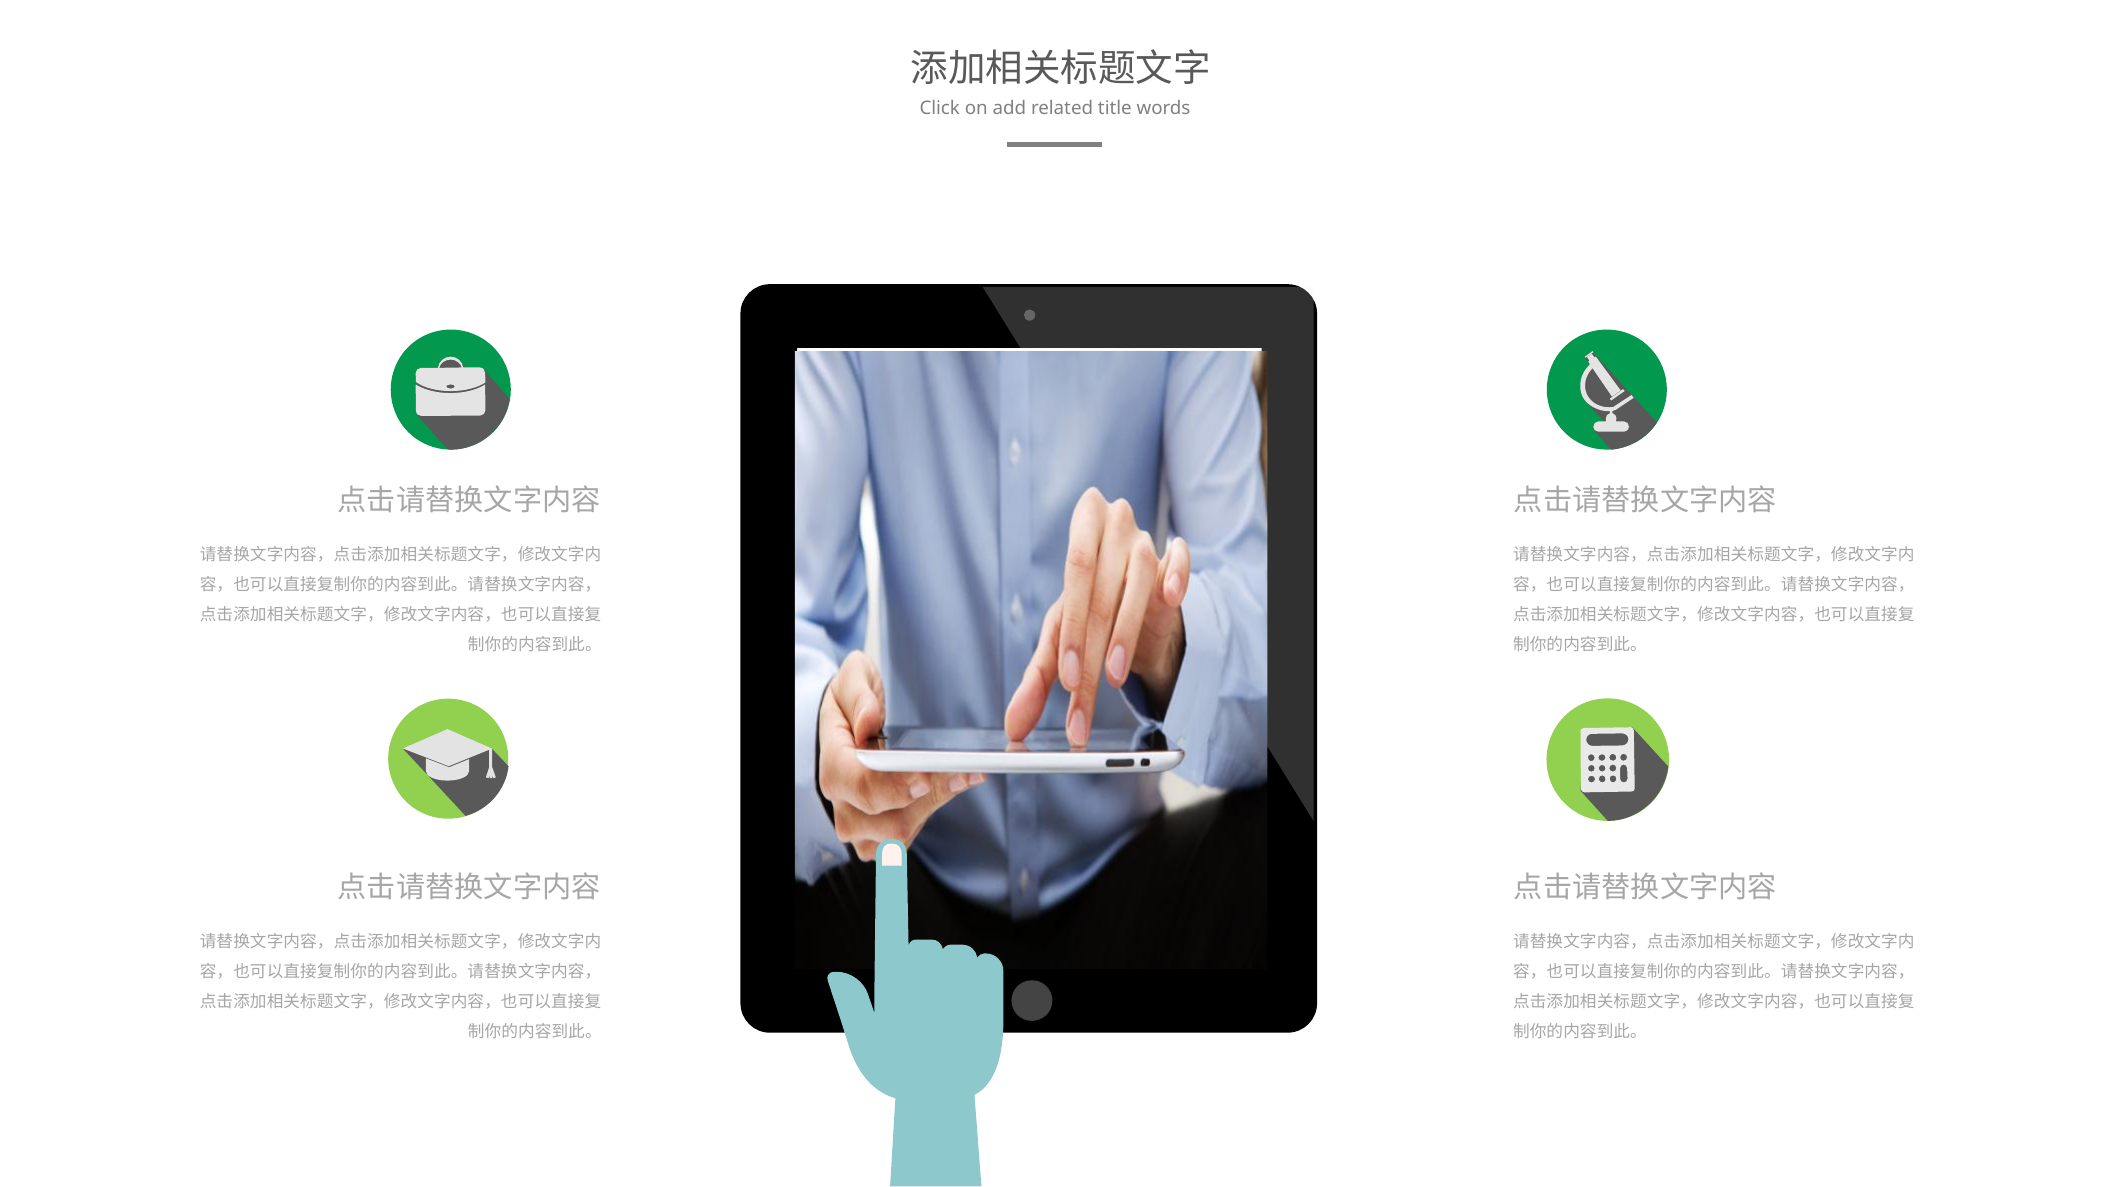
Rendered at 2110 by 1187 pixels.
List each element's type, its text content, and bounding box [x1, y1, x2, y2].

text_box 点击请替换文字内容 [321, 472, 618, 524]
text_box Click on add related title words [877, 89, 1232, 124]
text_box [740, 284, 1318, 1033]
text_box 点击请替换文字内容 [1497, 472, 1794, 524]
text_box 添加相关标题文字 [877, 37, 1245, 95]
text_box 请替换文字内容，点击添加相关标题文字，修改文字内容，也可以直接复制你的内容到此。请替换文字内容，点击添加相关标题文字，修改文字内容，也可以直接复制你的内容到此。 [173, 525, 619, 662]
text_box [827, 839, 1004, 1187]
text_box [388, 698, 509, 819]
text_box 点击请替换文字内容 [321, 860, 618, 912]
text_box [390, 329, 511, 450]
text_box 请替换文字内容，点击添加相关标题文字，修改文字内容，也可以直接复制你的内容到此。请替换文字内容，点击添加相关标题文字，修改文字内容，也可以直接复制你的内容到此。 [1496, 525, 1942, 662]
text_box 点击请替换文字内容 [1497, 860, 1794, 912]
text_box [1546, 329, 1667, 450]
text_box 请替换文字内容，点击添加相关标题文字，修改文字内容，也可以直接复制你的内容到此。请替换文字内容，点击添加相关标题文字，修改文字内容，也可以直接复制你的内容到此。 [173, 912, 619, 1049]
text_box 请替换文字内容，点击添加相关标题文字，修改文字内容，也可以直接复制你的内容到此。请替换文字内容，点击添加相关标题文字，修改文字内容，也可以直接复制你的内容到此。 [1496, 912, 1942, 1049]
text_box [1546, 698, 1670, 821]
